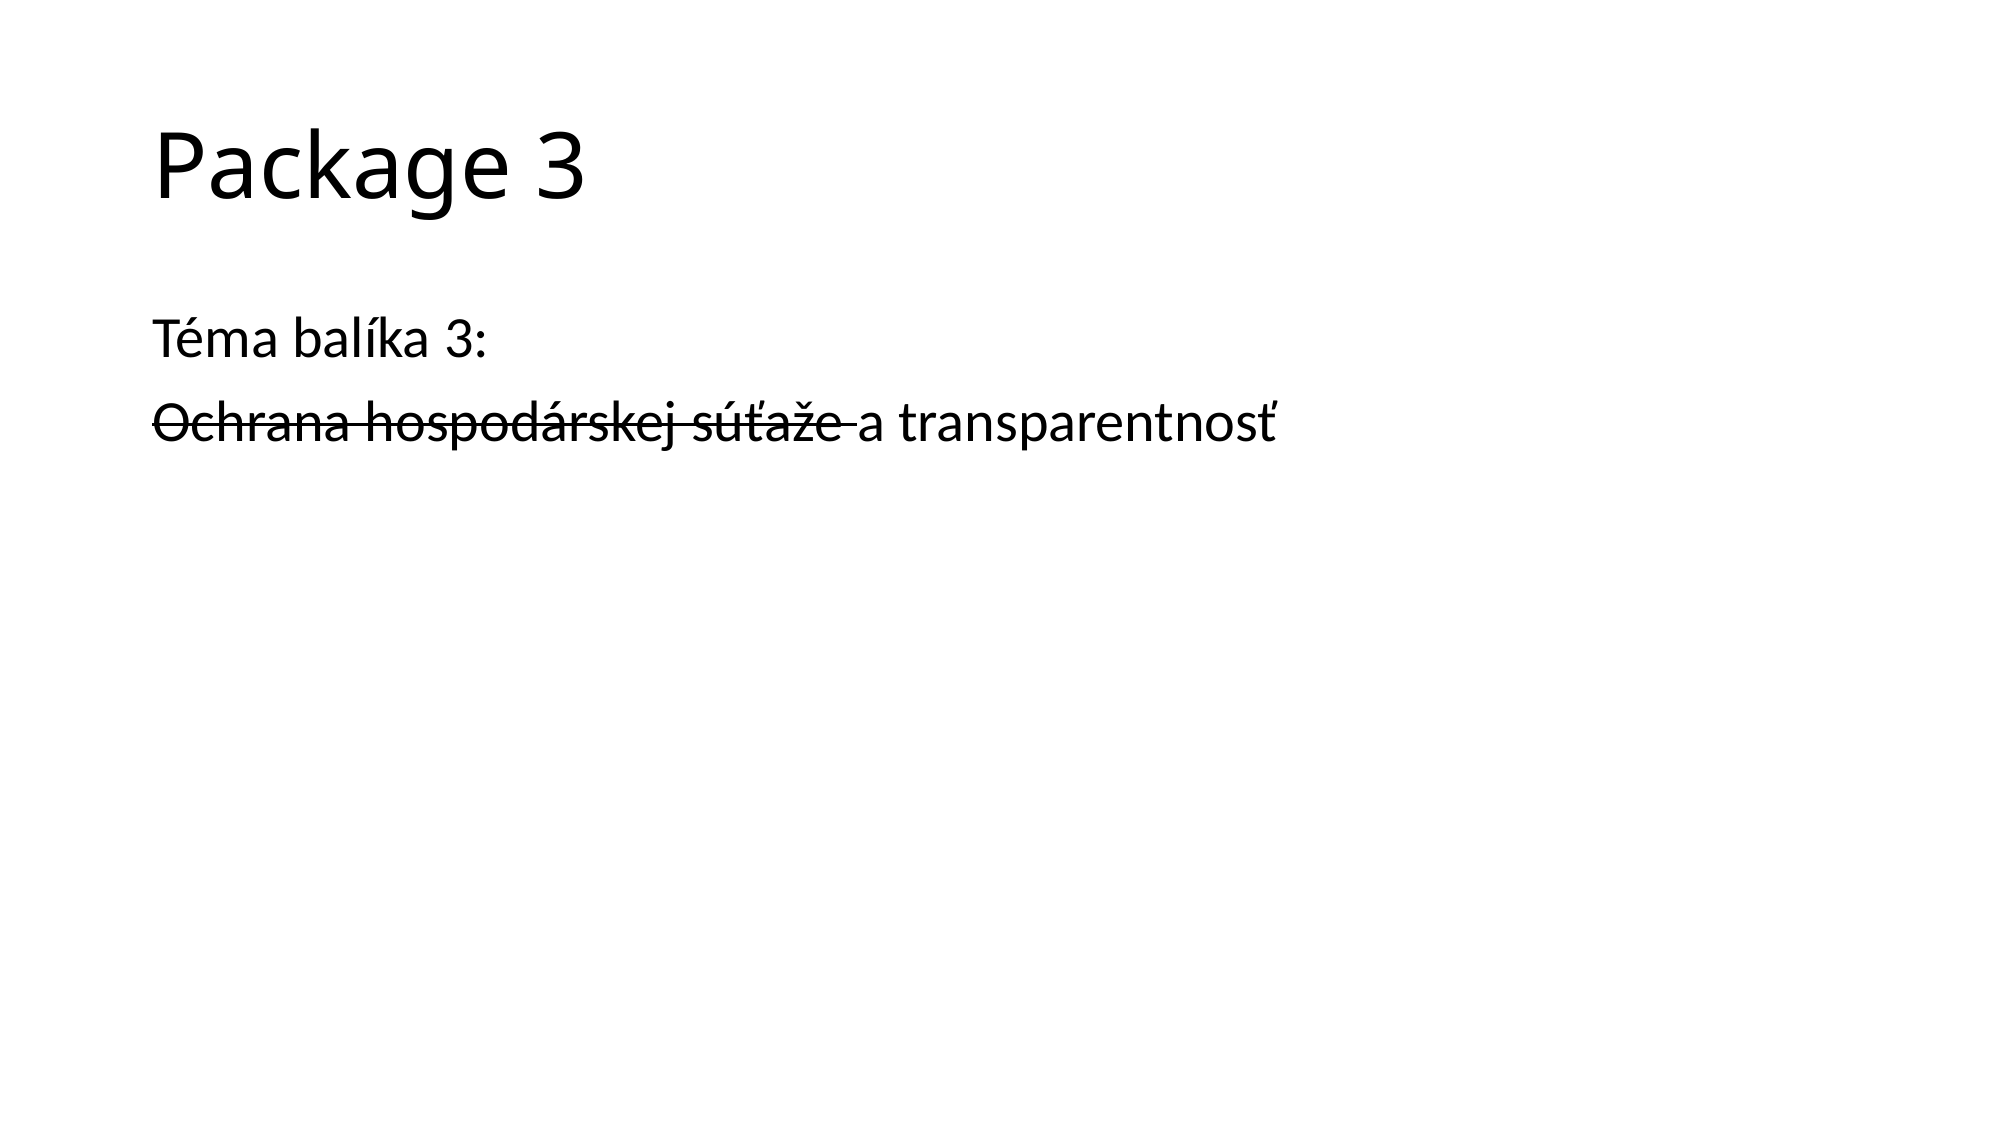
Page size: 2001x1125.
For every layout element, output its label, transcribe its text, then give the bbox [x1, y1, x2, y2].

list Téma balíka 3: Ochrana hospodárskej súťaže a transparentnosť [137, 299, 1863, 1014]
title Package 3 [137, 59, 1863, 278]
